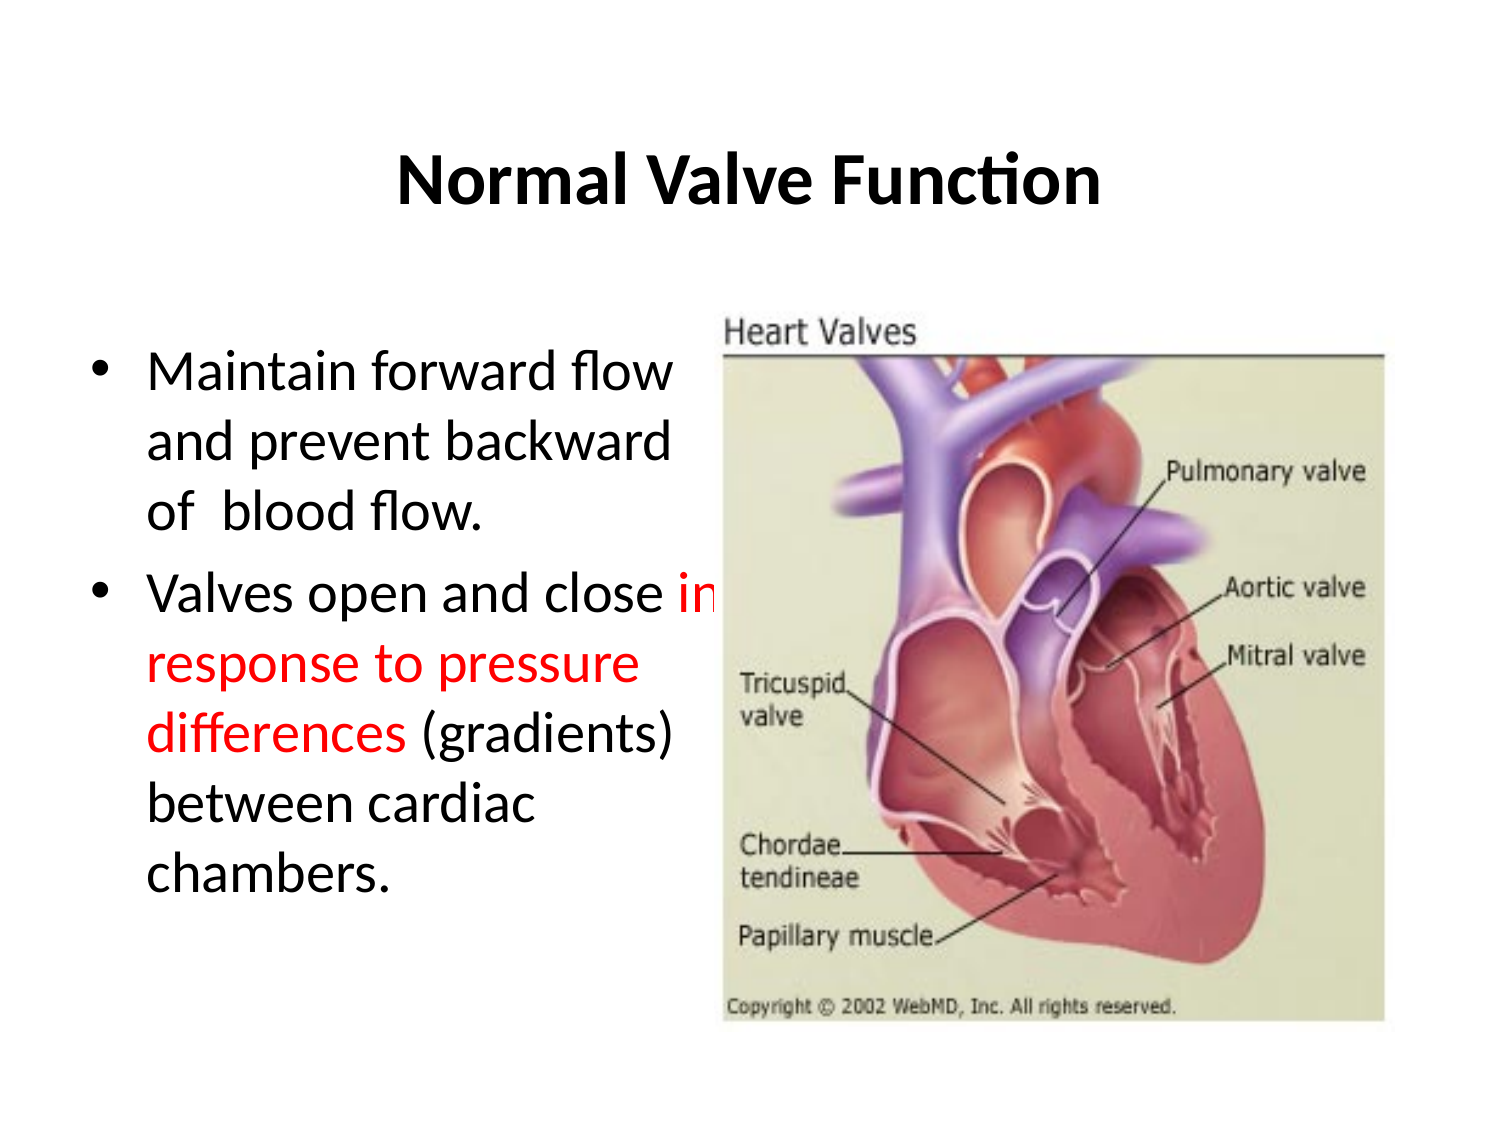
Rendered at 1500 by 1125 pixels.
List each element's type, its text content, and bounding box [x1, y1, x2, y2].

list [714, 292, 1395, 1032]
title Normal Valve Function [75, 62, 1425, 288]
list Maintain forward flow and prevent backward of blood flow. Valves open and close in response to pressure differences (gradients) between cardiac chambers. [75, 324, 709, 1000]
